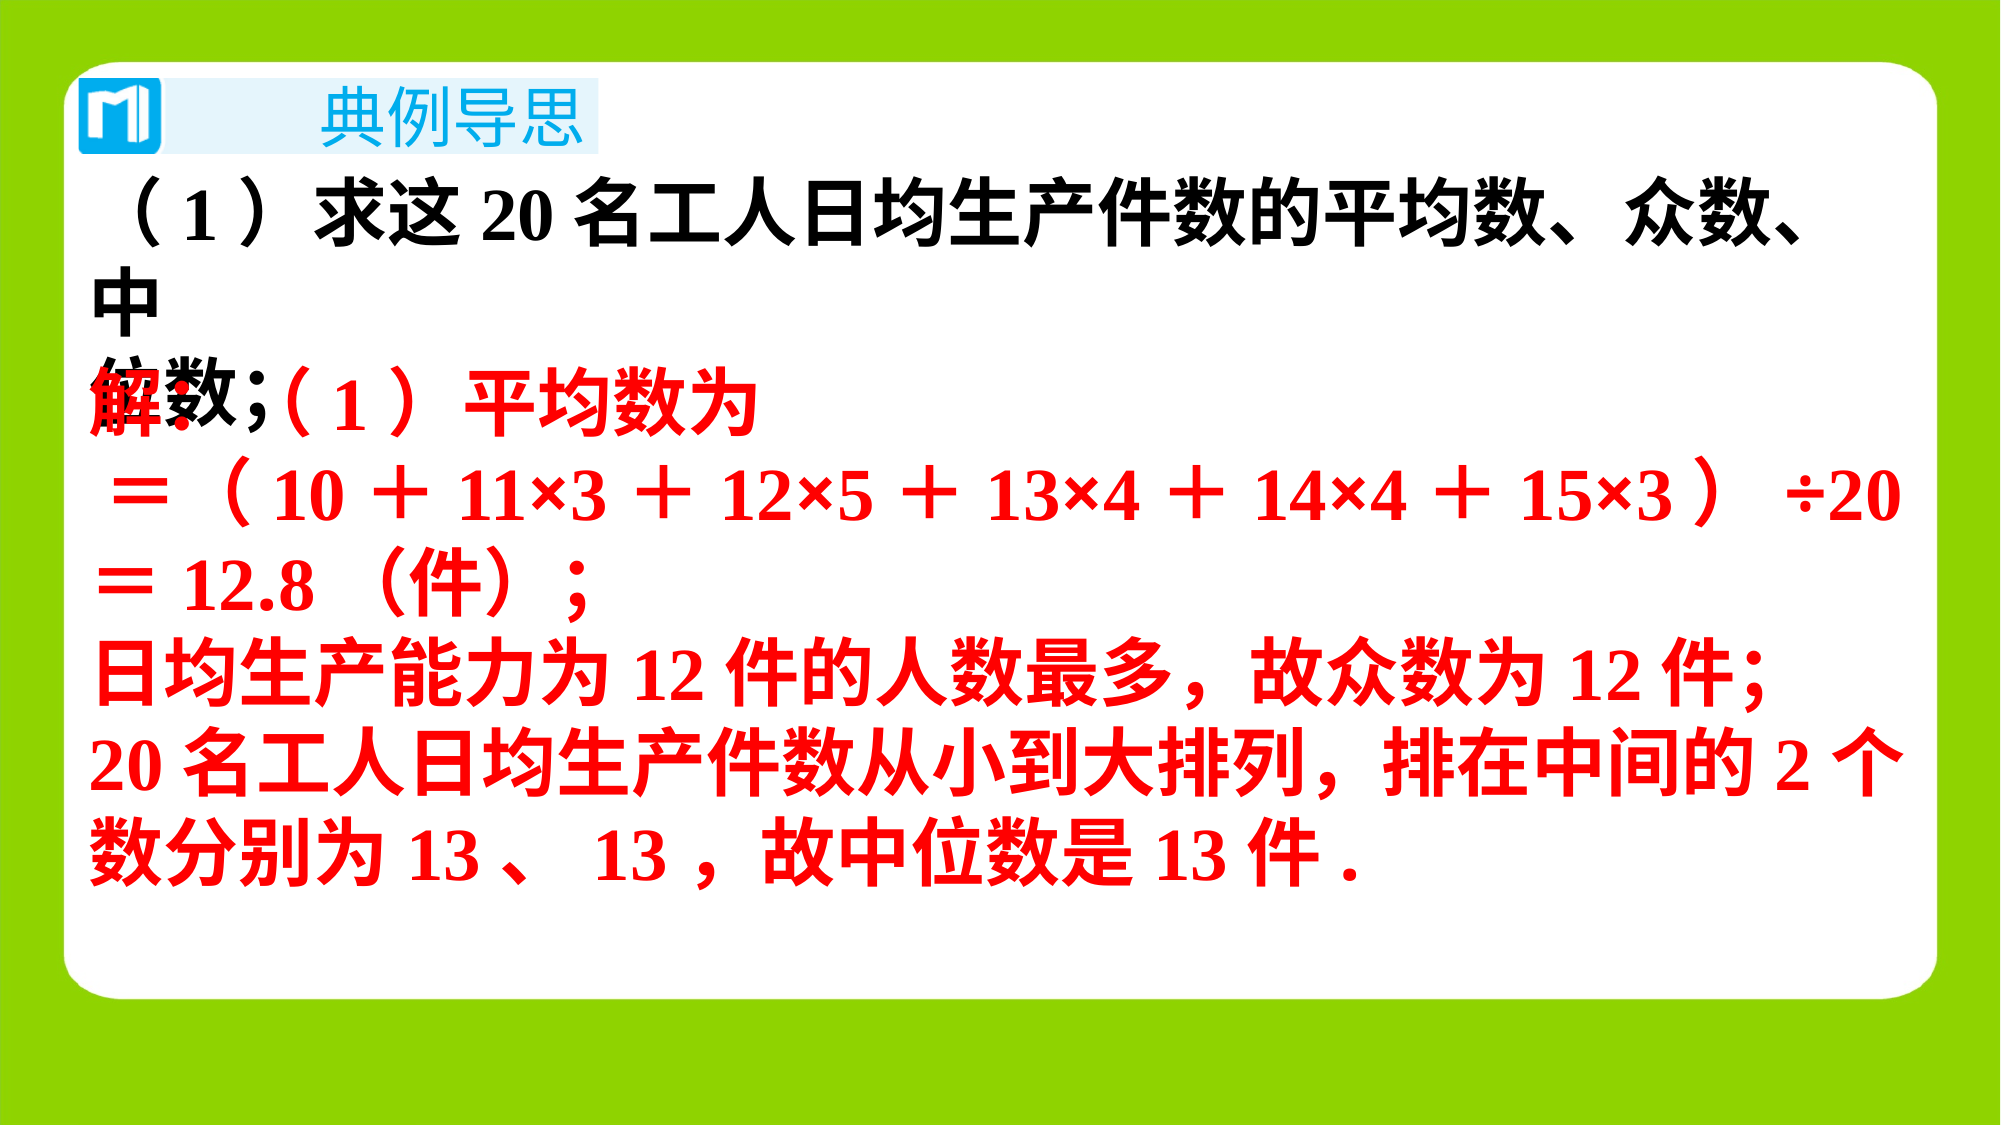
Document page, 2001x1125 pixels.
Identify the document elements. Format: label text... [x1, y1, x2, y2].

picture [0, 0, 2001, 1125]
text_box （1）求这20名工人日均生产件数的平均数、众数、中 位数； [88, 165, 1912, 347]
